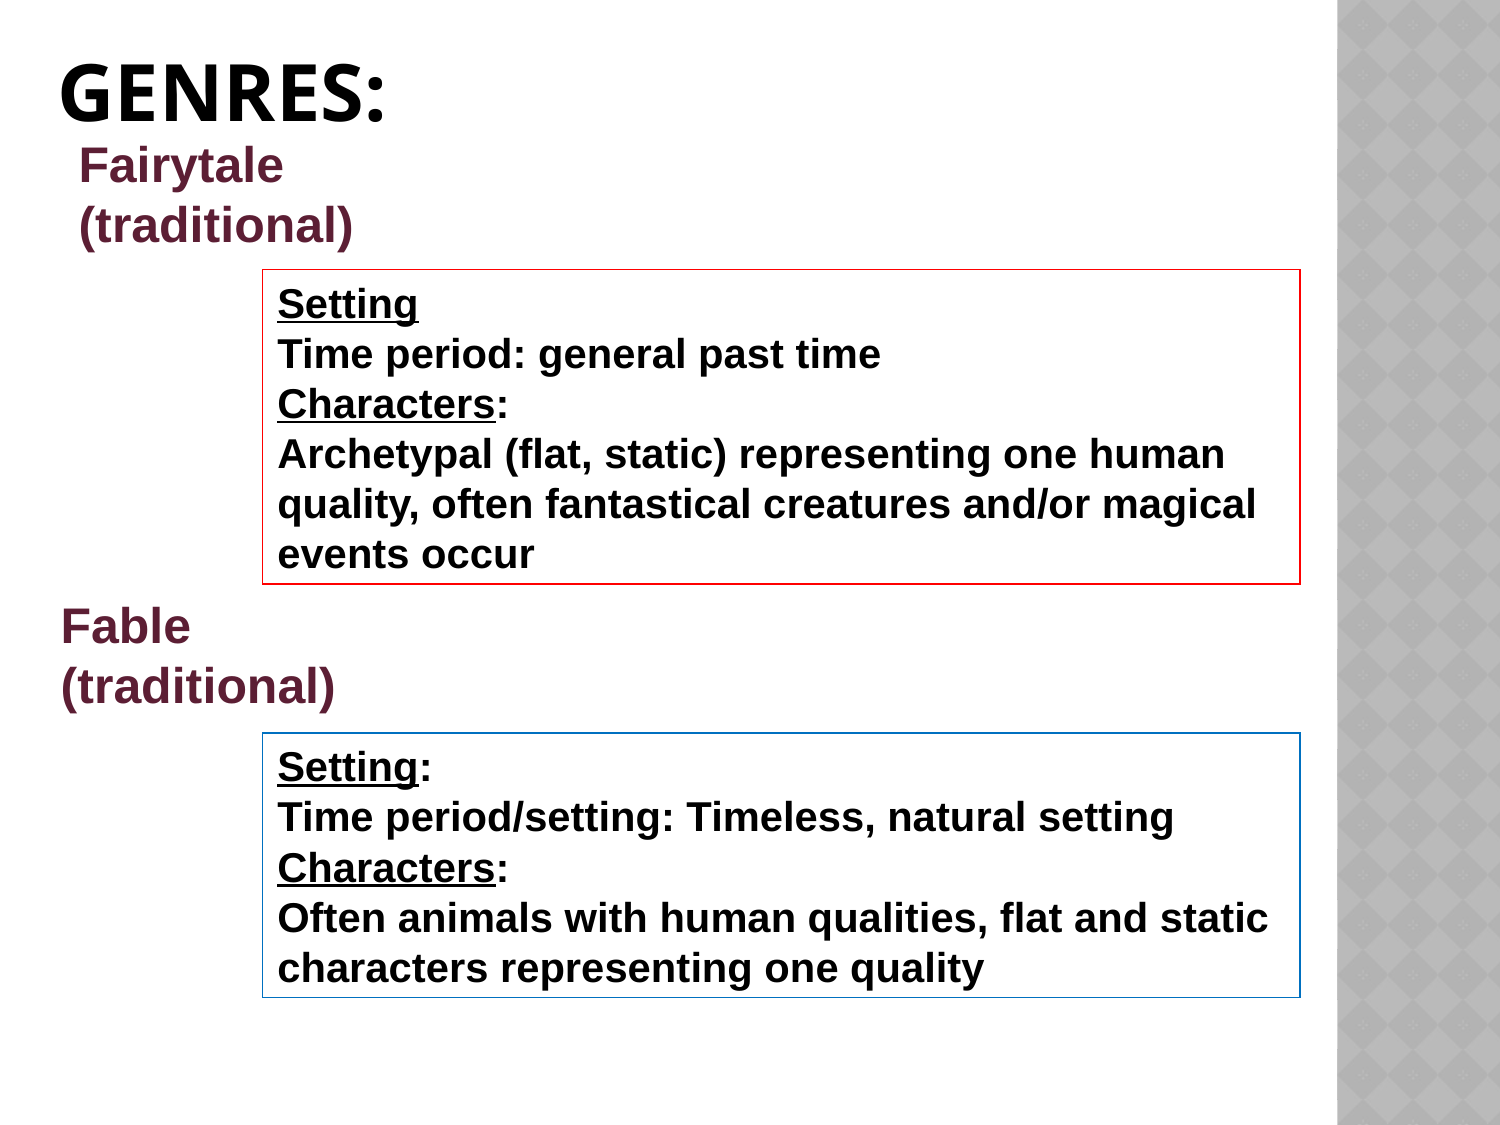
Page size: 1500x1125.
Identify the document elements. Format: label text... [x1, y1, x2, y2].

text_box Fairytale (traditional) [63, 124, 369, 260]
text_box Setting: Time period/setting: Timeless, natural setting Characters: Often animals with human qualities, flat and static characters representing one quality [262, 732, 1300, 998]
title Genres: [50, 24, 1238, 138]
text_box Setting Time period: general past time Characters: Archetypal (flat, static) representing one human quality, often fantastical creatures and/or magical events occur [262, 269, 1300, 585]
text_box Fable (traditional) [45, 586, 351, 722]
